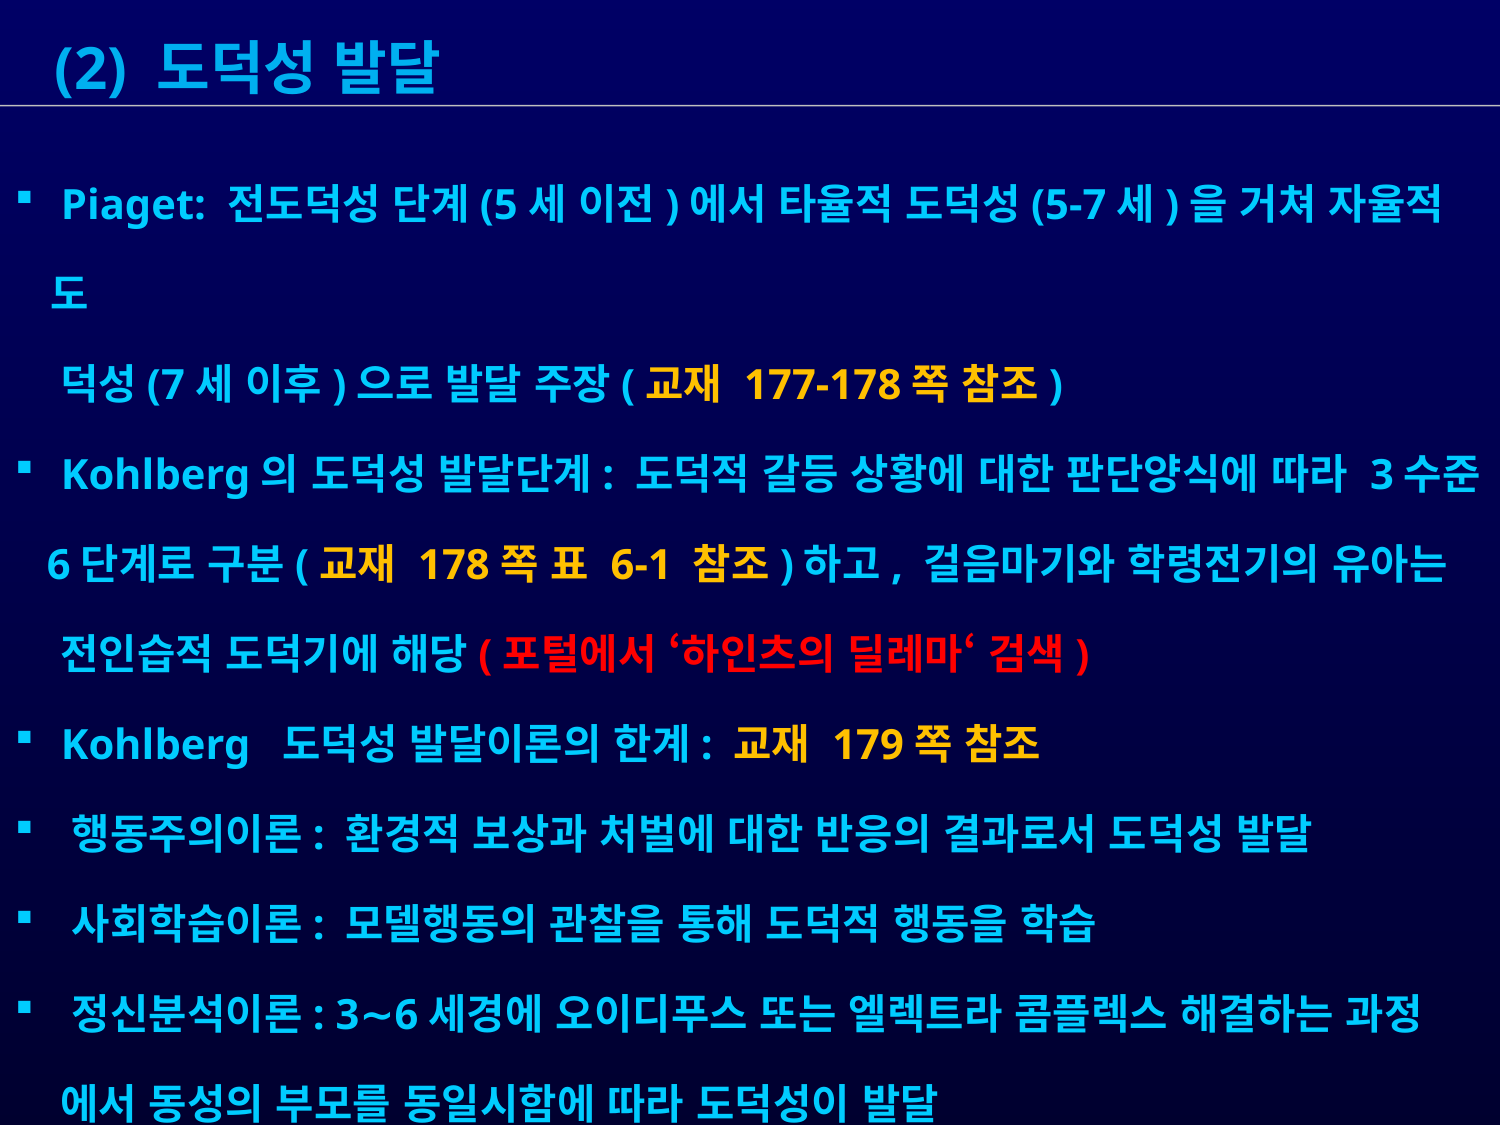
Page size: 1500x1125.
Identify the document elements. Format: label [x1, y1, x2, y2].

text_box [0, 23, 1500, 1108]
